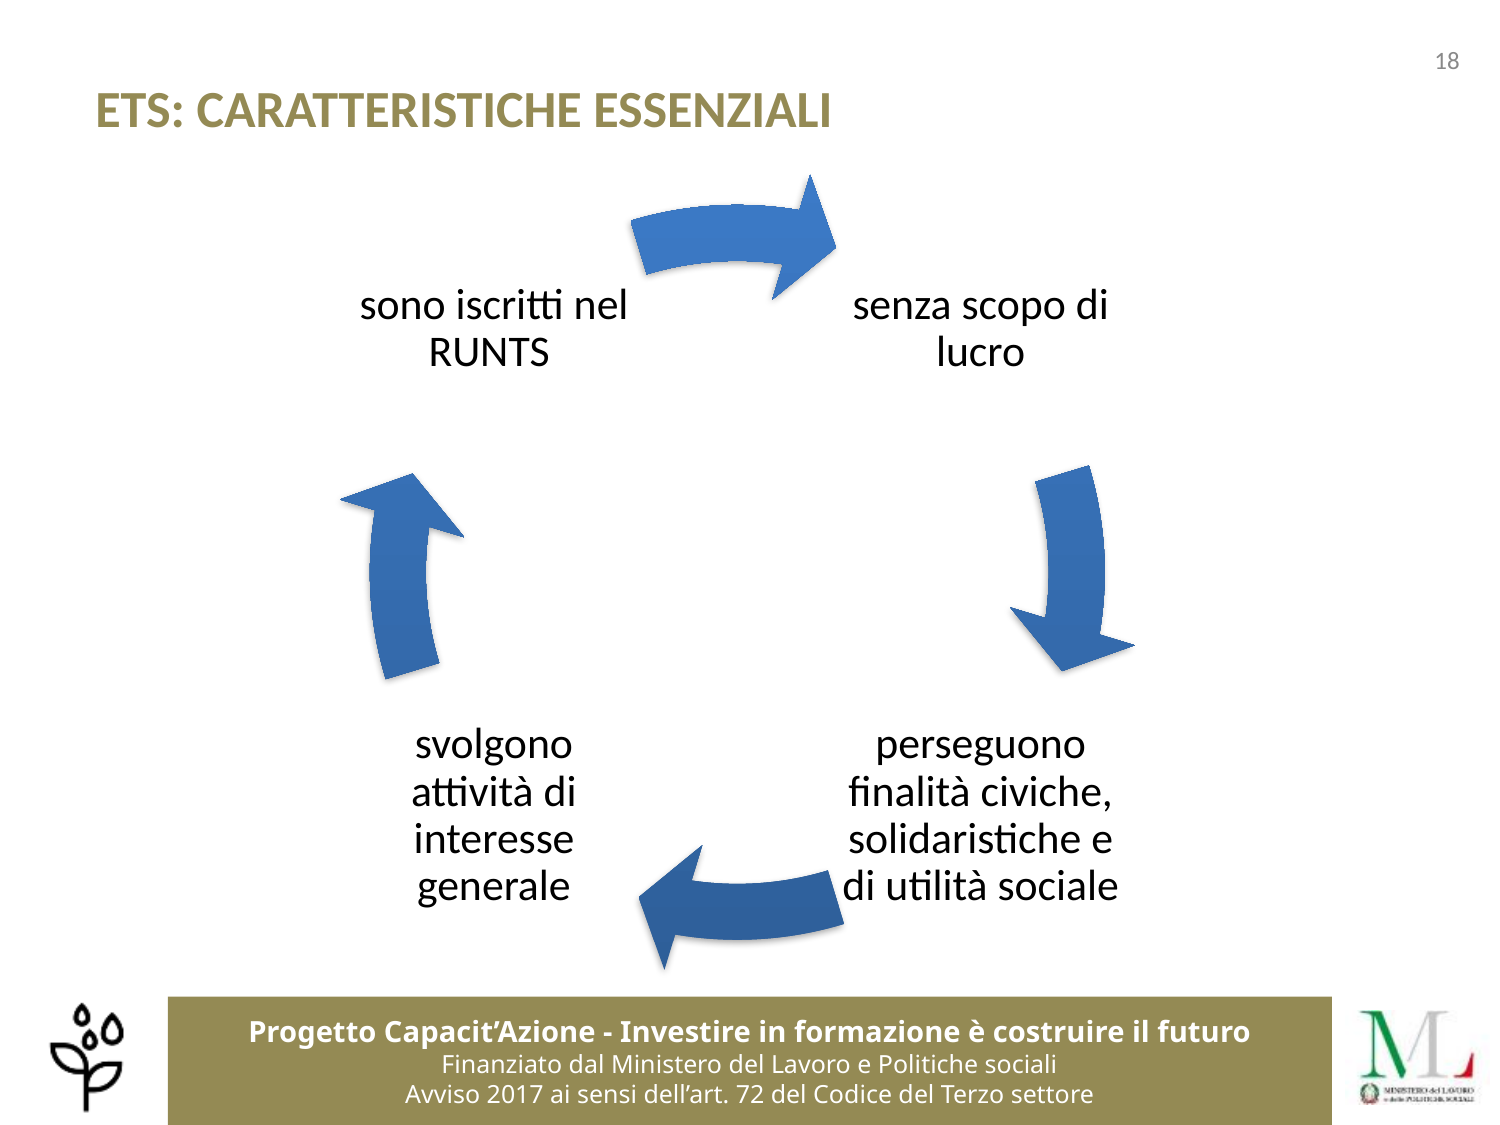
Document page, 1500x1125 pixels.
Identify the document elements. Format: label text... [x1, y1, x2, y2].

picture [1345, 1009, 1491, 1106]
text_box Progetto Capacit’Azione - Investire in formazione è costruire il futuro Finanziato dal Ministero del Lavoro e Politiche sociali Avviso 2017 ai sensi dell’art. 72 del Codice del Terzo settore [166, 994, 1334, 1125]
title ETS: CARATTERISTICHE ESSENZIALI [69, 59, 859, 154]
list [78, 167, 1396, 977]
picture [47, 1002, 129, 1113]
slide_number 18 [1124, 29, 1475, 90]
